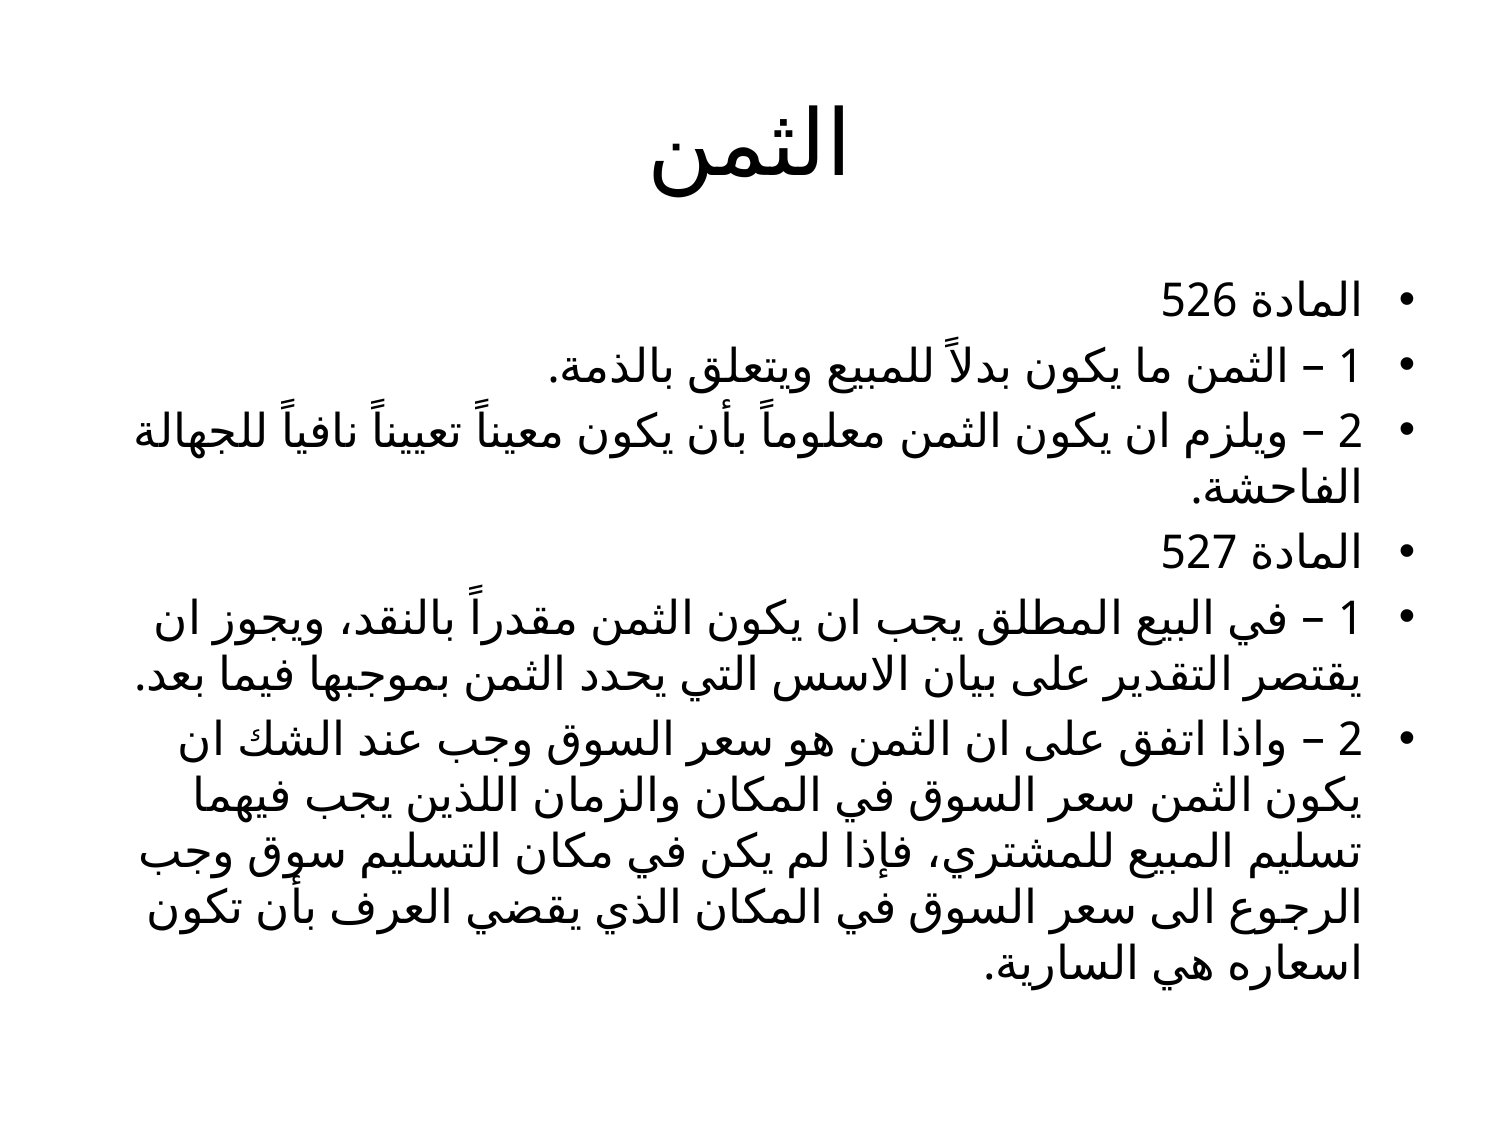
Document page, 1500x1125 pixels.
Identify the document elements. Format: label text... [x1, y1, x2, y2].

list المادة 526 1 – الثمن ما يكون بدلاً للمبیع ويتعلق بالذمة. 2 – ويلزم ان يكون الثمن معلوماً بأن يكون معیناً تعییناً نافیاً للجھالة الفاحشة. المادة 527 1 – في البیع المطلق يجب ان يكون الثمن مقدراً بالنقد، ويجوز ان يقتصر التقدير على بیان الاسس التي يحدد الثمن بموجبھا فیما بعد. 2 – واذا اتفق على ان الثمن ھو سعر السوق وجب عند الشك ان يكون الثمن سعر السوق في المكان والزمان اللذين يجب فیھما تسلیم المبیع للمشتري، فإذا لم يكن في مكان التسلیم سوق وجب الرجوع الى سعر السوق في المكان الذي يقضي العرف بأن تكون اسعاره ھي السارية. [75, 262, 1425, 1005]
title الثمن [75, 45, 1425, 233]
